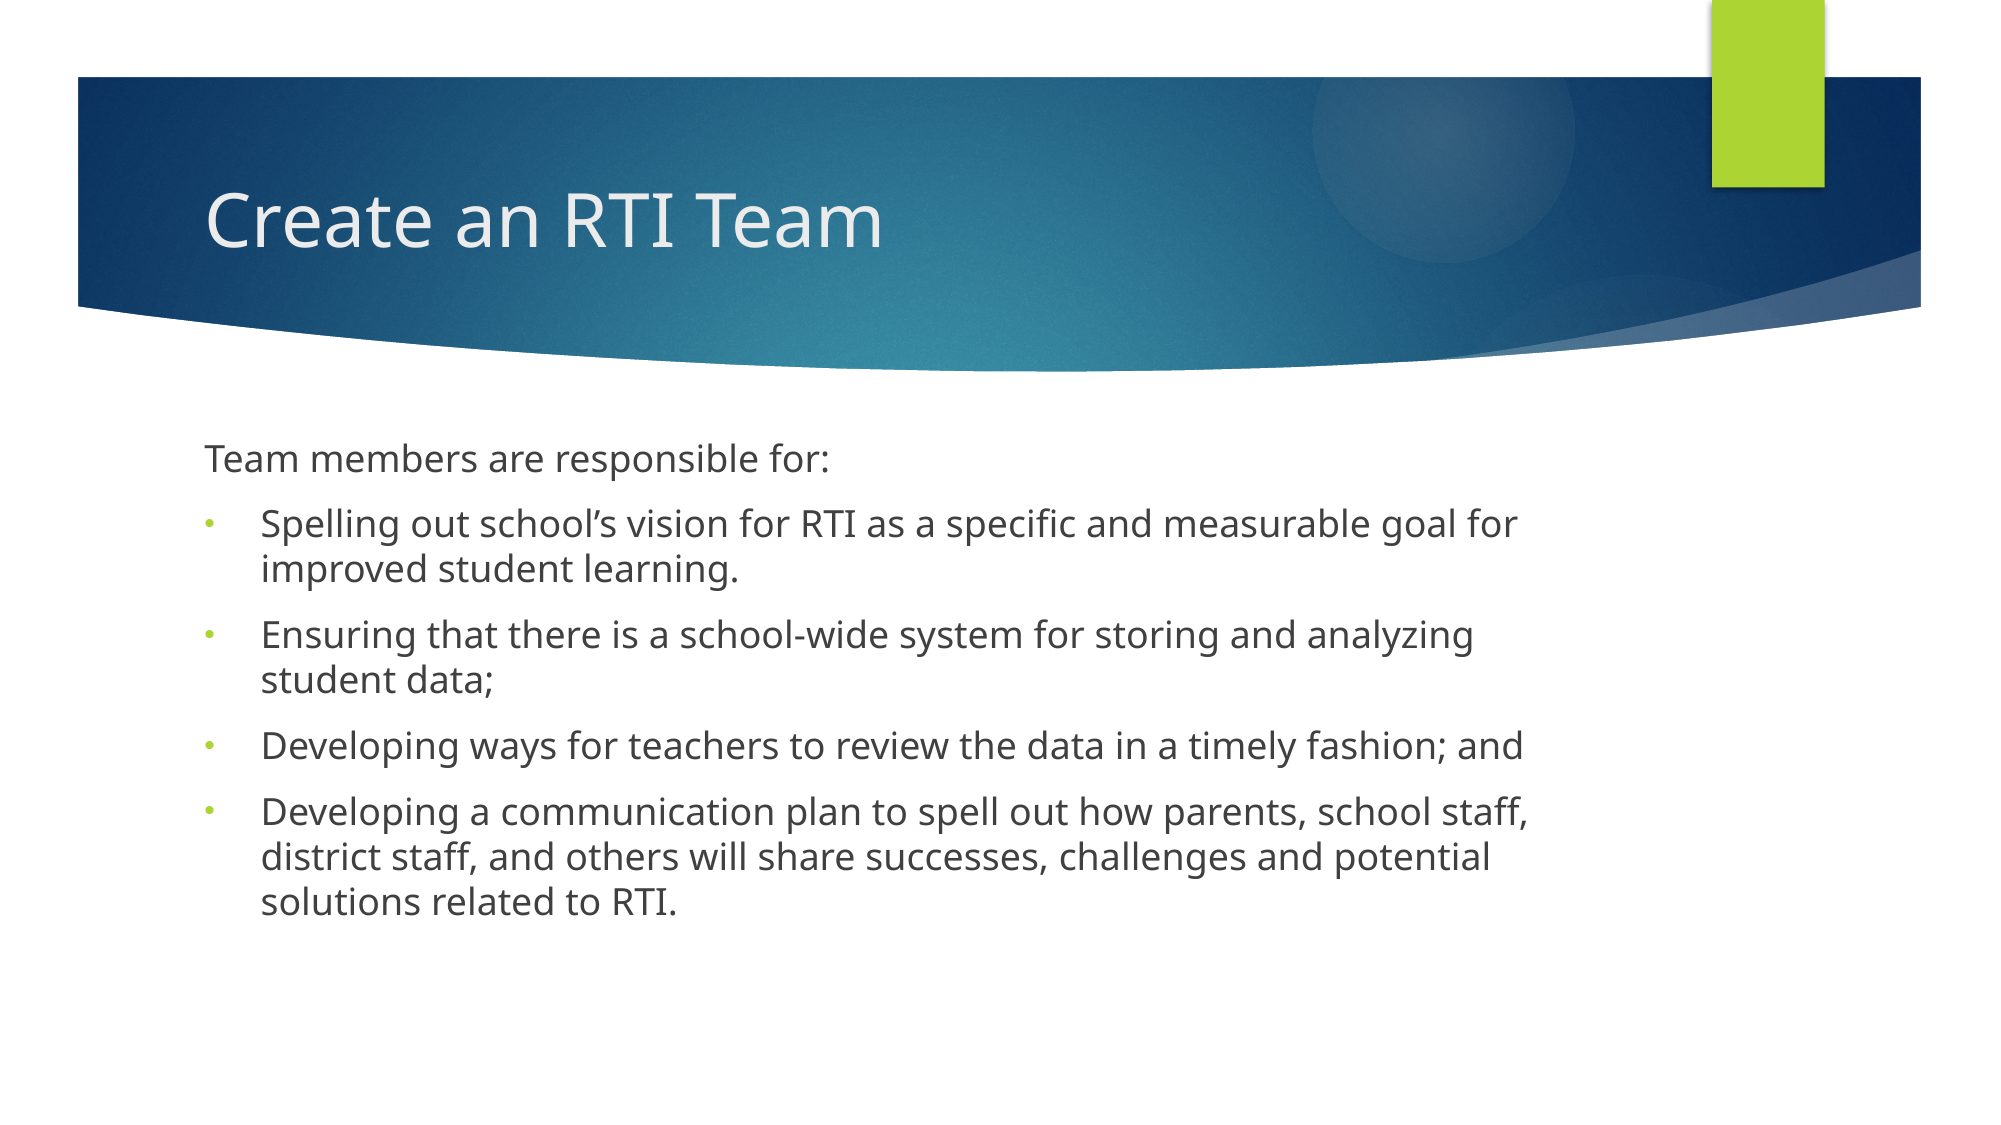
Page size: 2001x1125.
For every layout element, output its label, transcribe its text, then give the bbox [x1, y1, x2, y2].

list Team members are responsible for: Spelling out school’s vision for RTI as a specific and measurable goal for improved student learning. Ensuring that there is a school-wide system for storing and analyzing student data; Developing ways for teachers to review the data in a timely fashion; and Developing a communication plan to spell out how parents, school staff, district staff, and others will share successes, challenges and potential solutions related to RTI. [189, 427, 1627, 988]
title Create an RTI Team [189, 159, 1627, 276]
